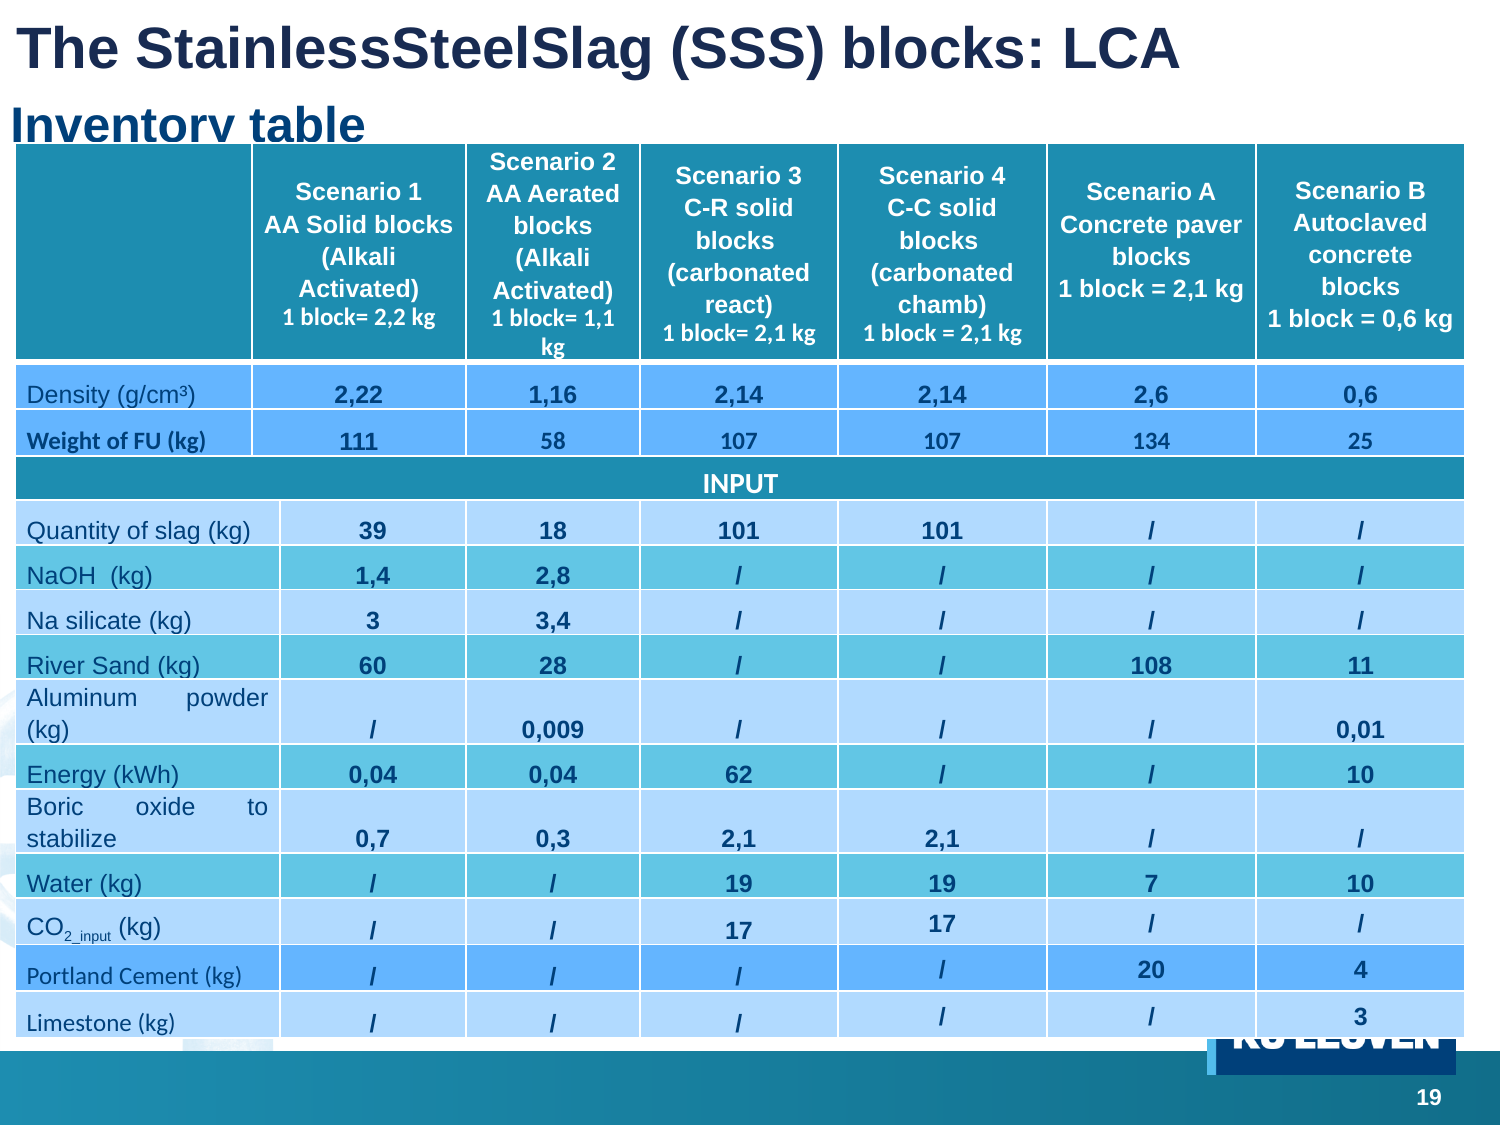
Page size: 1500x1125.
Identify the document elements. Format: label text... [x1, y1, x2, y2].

text_box The StainlessSteelSlag (SSS) blocks: LCA [0, 0, 1447, 90]
table_cell / [1257, 546, 1464, 589]
table_cell 0,3 [467, 790, 639, 852]
table_cell 107 [839, 410, 1046, 455]
table_cell / [839, 546, 1046, 589]
table_cell 0,04 [467, 745, 639, 788]
table_cell Water (kg) [16, 854, 279, 897]
table_cell Limestone (kg) [16, 992, 279, 1037]
table_cell / [641, 992, 837, 1037]
table_cell 25 [1257, 410, 1464, 455]
table_cell / [1048, 790, 1255, 852]
table_cell Energy (kWh) [16, 745, 279, 788]
table_cell / [1048, 680, 1255, 743]
table_cell 107 [641, 410, 837, 455]
table_cell 17 [641, 899, 837, 944]
table_cell / [1257, 790, 1464, 852]
table_cell Quantity of slag (kg) [16, 501, 279, 544]
table_cell / [641, 680, 837, 743]
table_cell / [1048, 501, 1255, 544]
table_cell Weight of FU (kg) [16, 410, 251, 455]
table_cell / [839, 680, 1046, 743]
table_cell 58 [467, 410, 639, 455]
table_header Scenario 3 C-R solid blocks (carbonated react) 1 block= 2,1 kg [641, 144, 837, 359]
table_cell Density (g/cm³) [16, 365, 251, 408]
table_cell 20 [1048, 945, 1255, 990]
table_cell 2,8 [467, 546, 639, 589]
table_cell / [641, 945, 837, 990]
picture [0, 614, 532, 1051]
table_header Scenario 2 AA Aerated blocks (Alkali Activated) 1 block= 1,1 kg [467, 144, 639, 359]
table_cell 3,4 [467, 590, 639, 634]
table_cell 0,01 [1257, 680, 1464, 743]
table_cell / [1048, 992, 1255, 1037]
table_cell 7 [1048, 854, 1255, 897]
table_cell / [467, 945, 639, 990]
table_cell / [1048, 590, 1255, 634]
table_cell / [641, 546, 837, 589]
table_cell 1,4 [281, 546, 465, 589]
table_cell 2,22 [253, 365, 465, 408]
table_header Scenario 1 AA Solid blocks (Alkali Activated) 1 block= 2,2 kg [253, 144, 465, 359]
table_cell 0,7 [281, 790, 465, 852]
table_cell 101 [641, 501, 837, 544]
table_cell 1,16 [467, 365, 639, 408]
table_cell / [839, 590, 1046, 634]
table_cell 108 [1048, 635, 1255, 678]
text_box Inventory table [0, 85, 1496, 160]
table_cell / [281, 945, 465, 990]
text_box 19 [1352, 1082, 1500, 1125]
table_cell 10 [1257, 745, 1464, 788]
table_cell / [641, 635, 837, 678]
table_cell 2,1 [641, 790, 837, 852]
table_cell / [1048, 899, 1255, 944]
table_cell Portland Cement (kg) [16, 945, 279, 990]
table_cell / [281, 992, 465, 1037]
table_cell Aluminum powder (kg) [16, 680, 279, 743]
table_cell / [1048, 745, 1255, 788]
table_cell / [281, 680, 465, 743]
table_cell 19 [641, 854, 837, 897]
table_header Scenario A Concrete paver blocks 1 block = 2,1 kg [1048, 144, 1255, 359]
table_cell 39 [281, 501, 465, 544]
table_cell 2,1 [839, 790, 1046, 852]
table_cell / [281, 899, 465, 944]
table_cell 134 [1048, 410, 1255, 455]
table_cell 101 [839, 501, 1046, 544]
table_cell 11 [1257, 635, 1464, 678]
table_cell / [1257, 899, 1464, 944]
table_header Scenario 4 C-C solid blocks (carbonated chamb) 1 block = 2,1 kg [839, 144, 1046, 359]
table_cell / [839, 745, 1046, 788]
table_cell / [839, 635, 1046, 678]
table_cell / [1048, 546, 1255, 589]
table_cell 18 [467, 501, 639, 544]
table_cell 0,009 [467, 680, 639, 743]
table_cell CO2_input (kg) [16, 899, 279, 944]
table_cell 4 [1257, 945, 1464, 990]
table_cell 19 [839, 854, 1046, 897]
table_cell / [641, 590, 837, 634]
table_cell Boric oxide to stabilize [16, 790, 279, 852]
table_cell 10 [1257, 854, 1464, 897]
table_cell 2,6 [1048, 365, 1255, 408]
table_cell / [467, 854, 639, 897]
table_cell 111 [253, 410, 465, 455]
table_cell / [1257, 590, 1464, 634]
table_cell River Sand (kg) [16, 635, 279, 678]
table_cell / [467, 899, 639, 944]
table_cell 28 [467, 635, 639, 678]
table_cell Na silicate (kg) [16, 590, 279, 634]
table_cell INPUT [16, 457, 1464, 499]
table_cell 62 [641, 745, 837, 788]
table_cell 60 [281, 635, 465, 678]
table_cell 3 [1257, 992, 1464, 1037]
table_cell NaOH (kg) [16, 546, 279, 589]
table_cell 2,14 [641, 365, 837, 408]
table_cell / [839, 945, 1046, 990]
picture [1207, 1039, 1456, 1075]
table_cell / [1257, 501, 1464, 544]
table_cell 0,04 [281, 745, 465, 788]
table_cell 0,6 [1257, 365, 1464, 408]
table_header [16, 144, 251, 359]
table_header Scenario B Autoclaved concrete blocks 1 block = 0,6 kg [1257, 144, 1464, 359]
table_cell / [281, 854, 465, 897]
table_cell / [839, 992, 1046, 1037]
table_cell / [467, 992, 639, 1037]
table_cell 2,14 [839, 365, 1046, 408]
table_cell 3 [281, 590, 465, 634]
table_cell 17 [839, 899, 1046, 944]
